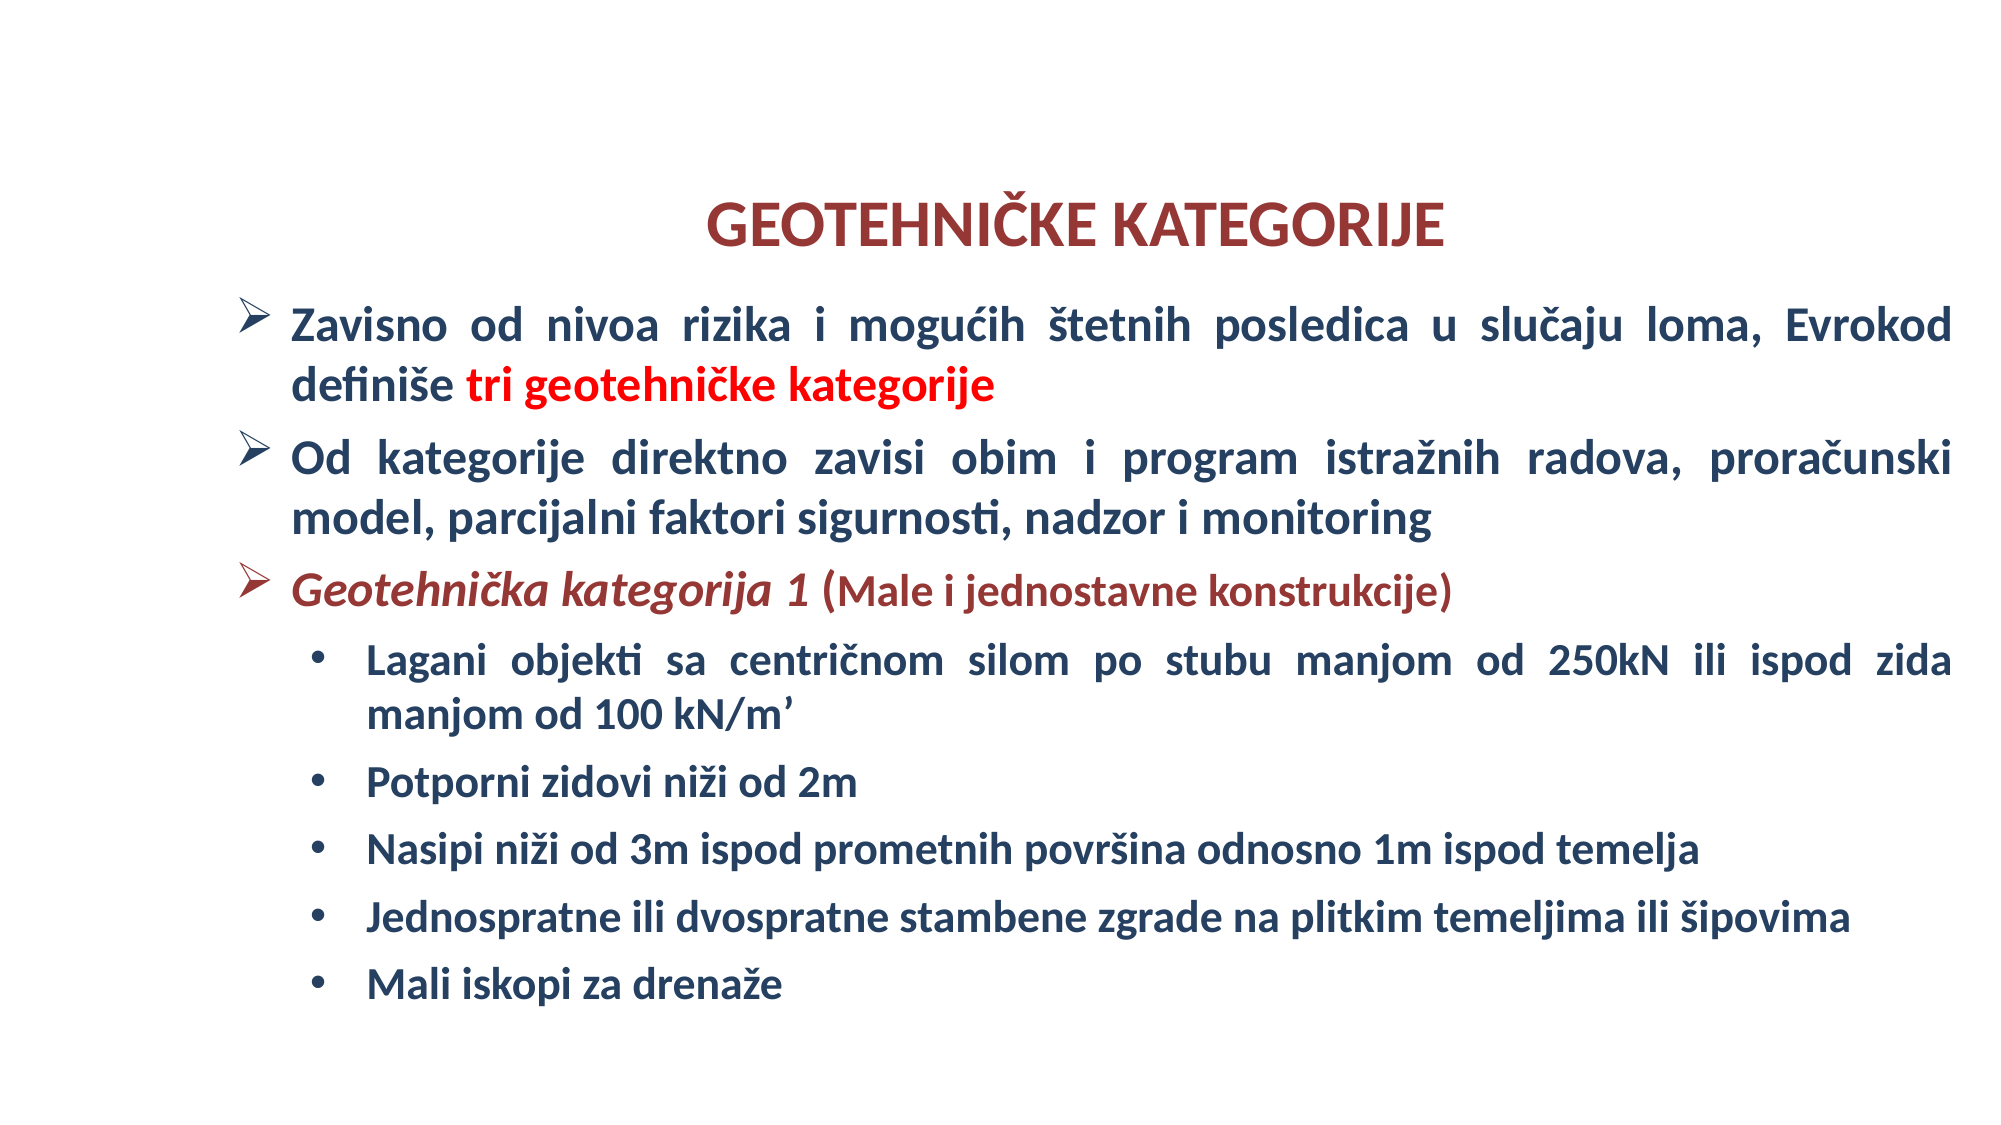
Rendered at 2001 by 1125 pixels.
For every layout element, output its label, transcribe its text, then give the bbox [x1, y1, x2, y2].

text_box Zavisno od nivoa rizika i mogućih štetnih posledica u slučaju loma, Evrokod definiše tri geotehničke kategorije Od kategorije direktno zavisi obim i program istražnih radova, proračunski model, parcijalni faktori sigurnosti, nadzor i monitoring Geotehnička kategorija 1 (Male i jednostavne konstrukcije) Lagani objekti sa centričnom silom po stubu manjom od 250kN ili ispod zida manjom od 100 kN/m’ Potporni zidovi niži od 2m Nasipi niži od 3m ispod prometnih površina odnosno 1m ispod temelja Jednospratne ili dvospratne stambene zgrade na plitkim temeljima ili šipovima Mali iskopi za drenaže [220, 284, 1969, 1017]
text_box GEOTEHNIČKE KATEGORIJE [279, 172, 1875, 268]
